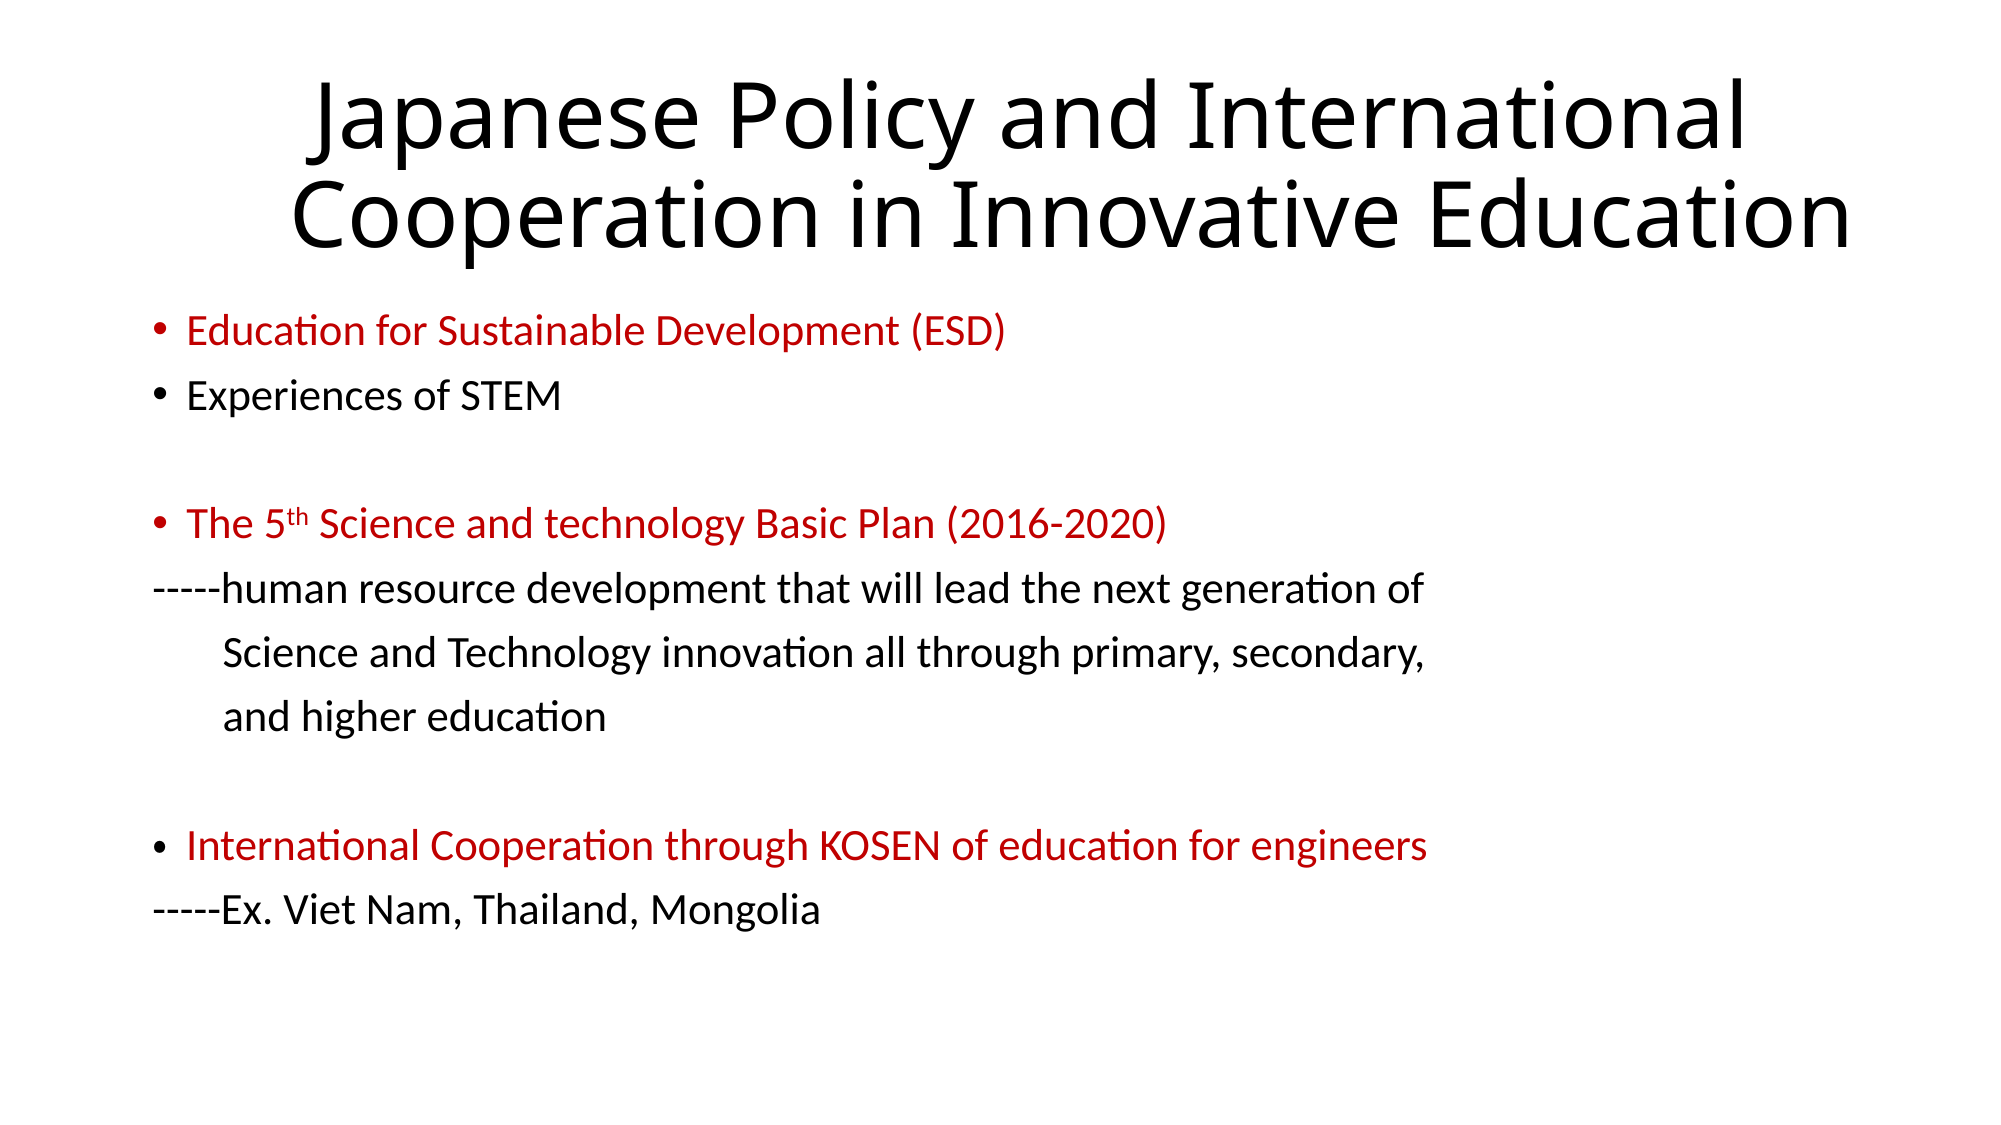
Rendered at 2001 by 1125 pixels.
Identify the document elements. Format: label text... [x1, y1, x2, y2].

list Education for Sustainable Development (ESD) Experiences of STEM The 5th Science and technology Basic Plan (2016-2020) -----human resource development that will lead the next generation of Science and Technology innovation all through primary, secondary, and higher education ・ International Cooperation through KOSEN of education for engineers -----Ex. Viet Nam, Thailand, Mongolia [137, 299, 1863, 1014]
title Japanese Policy and International Cooperation in Innovative Education [85, 59, 1963, 278]
